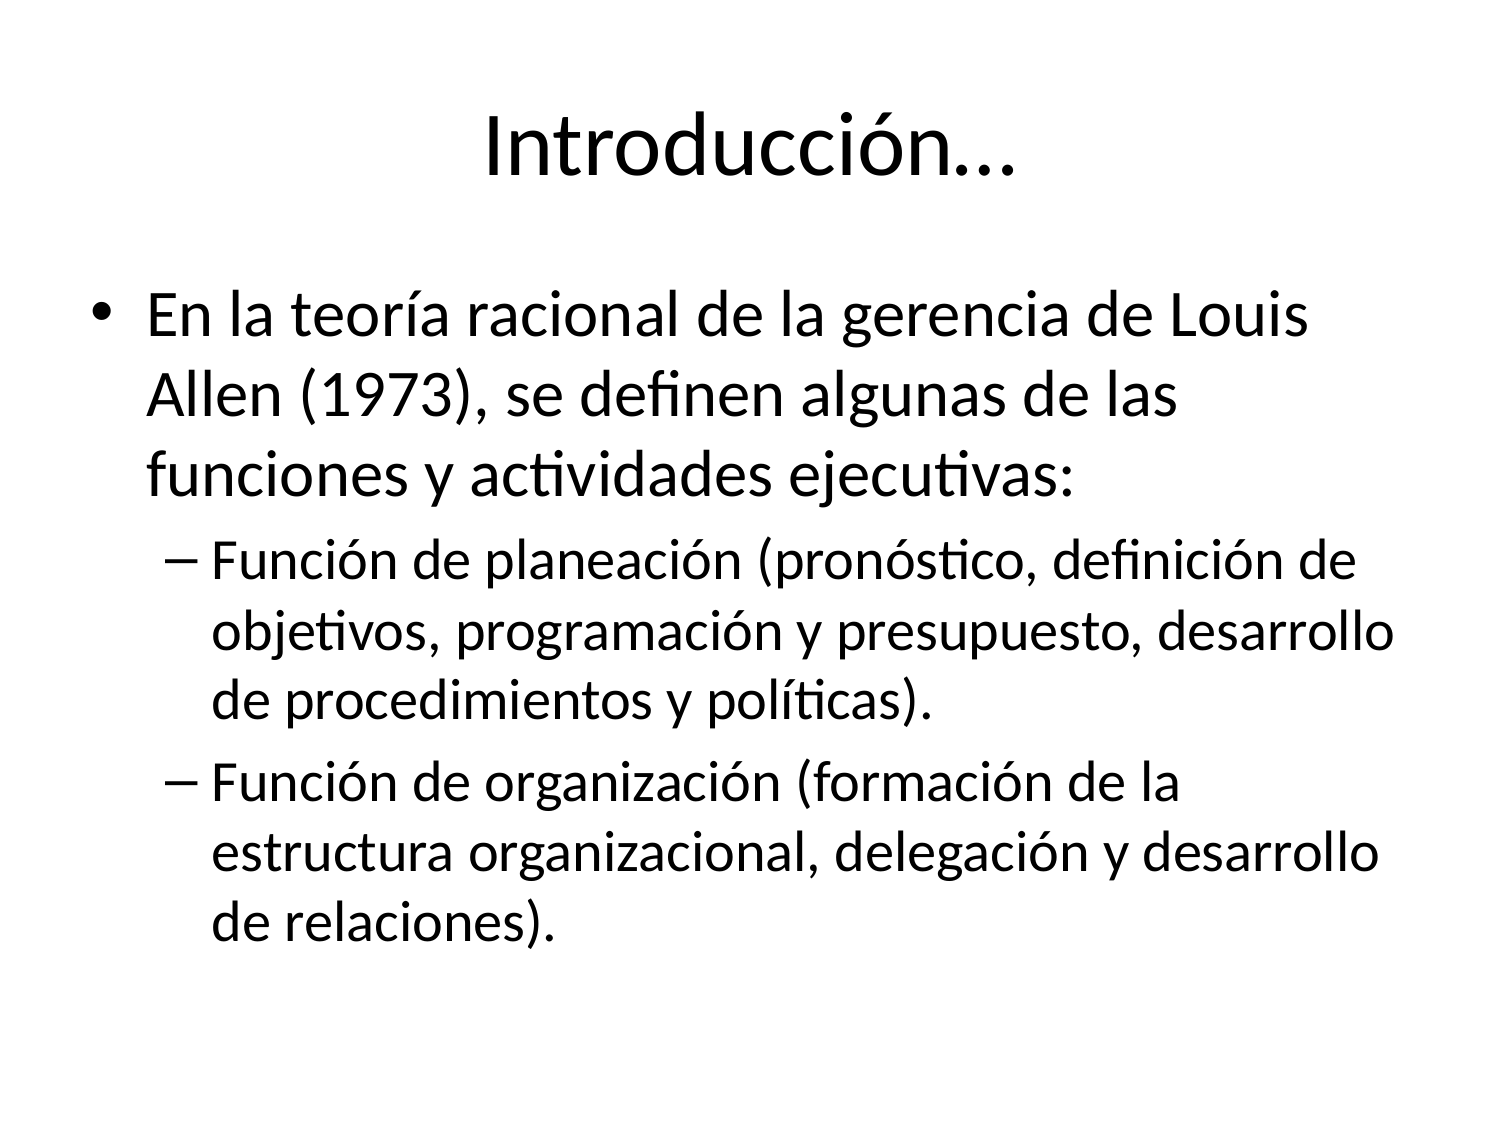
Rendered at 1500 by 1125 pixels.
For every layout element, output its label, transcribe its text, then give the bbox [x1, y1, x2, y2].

title Introducción… [75, 45, 1425, 233]
list En la teoría racional de la gerencia de Louis Allen (1973), se definen algunas de las funciones y actividades ejecutivas: Función de planeación (pronóstico, definición de objetivos, programación y presupuesto, desarrollo de procedimientos y políticas). Función de organización (formación de la estructura organizacional, delegación y desarrollo de relaciones). [75, 262, 1425, 1005]
